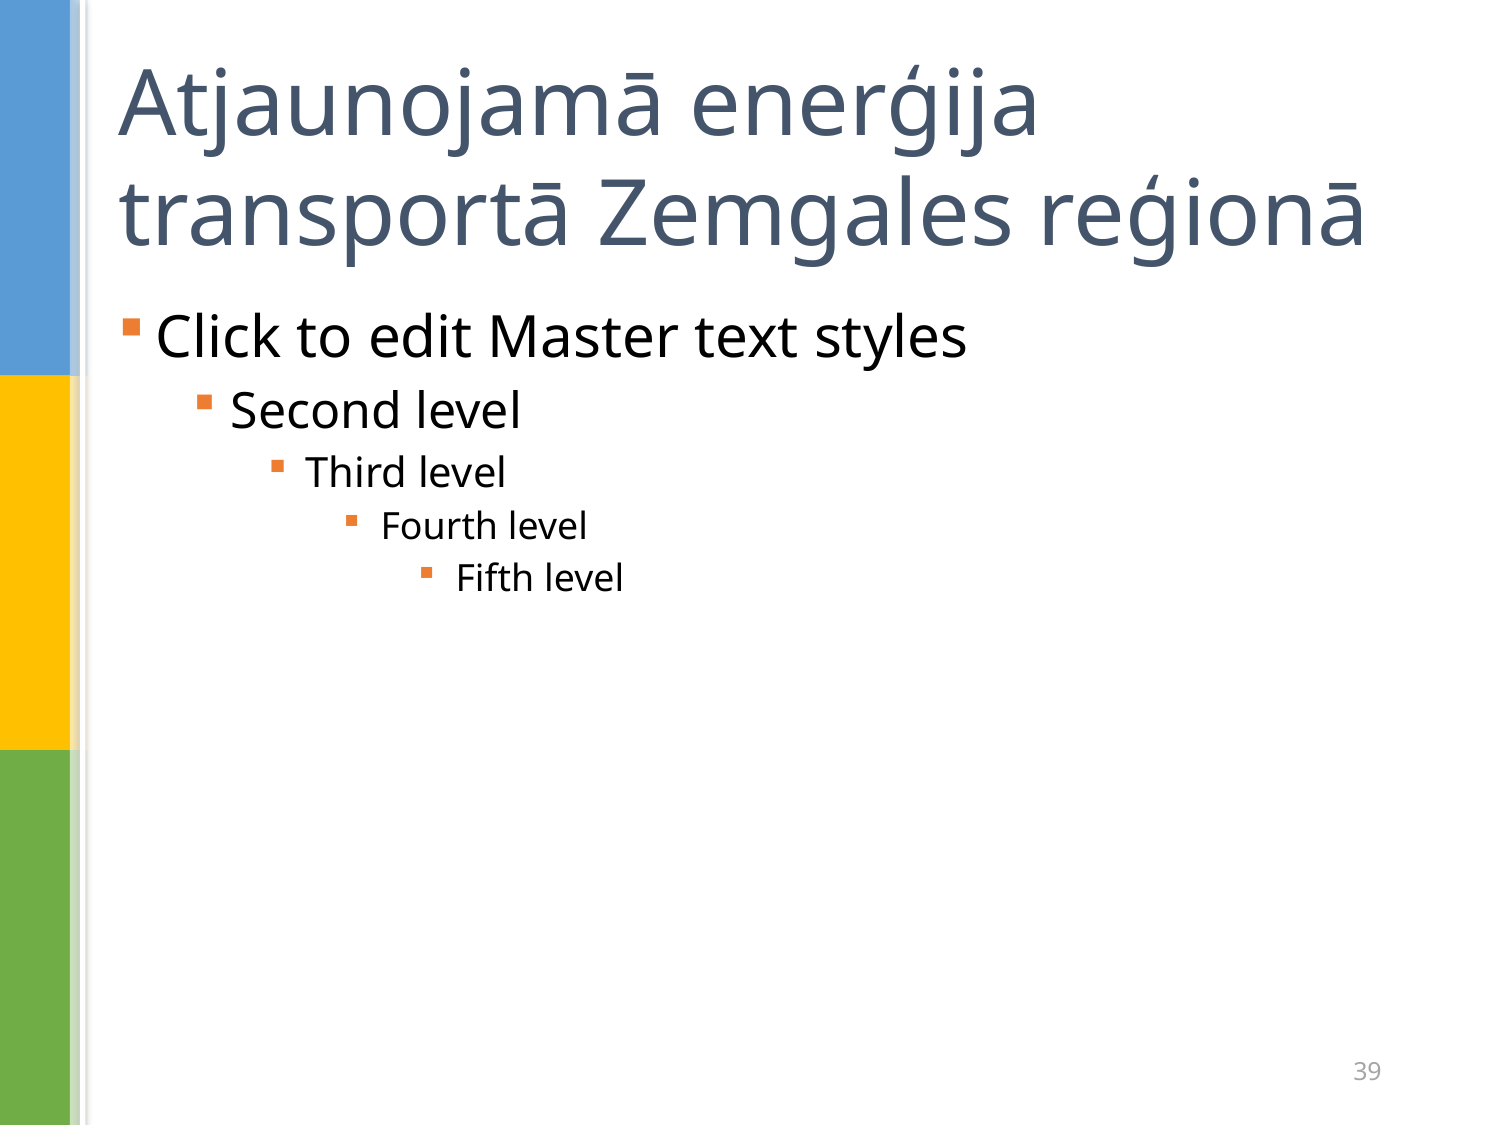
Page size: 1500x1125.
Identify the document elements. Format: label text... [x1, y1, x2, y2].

list Click to edit Master text styles Second level Third level Fourth level Fifth level [103, 299, 1397, 1014]
title Atjaunojamā enerģija transportā Zemgales reģionā [103, 30, 1467, 278]
slide_number 39 [993, 1042, 1397, 1103]
